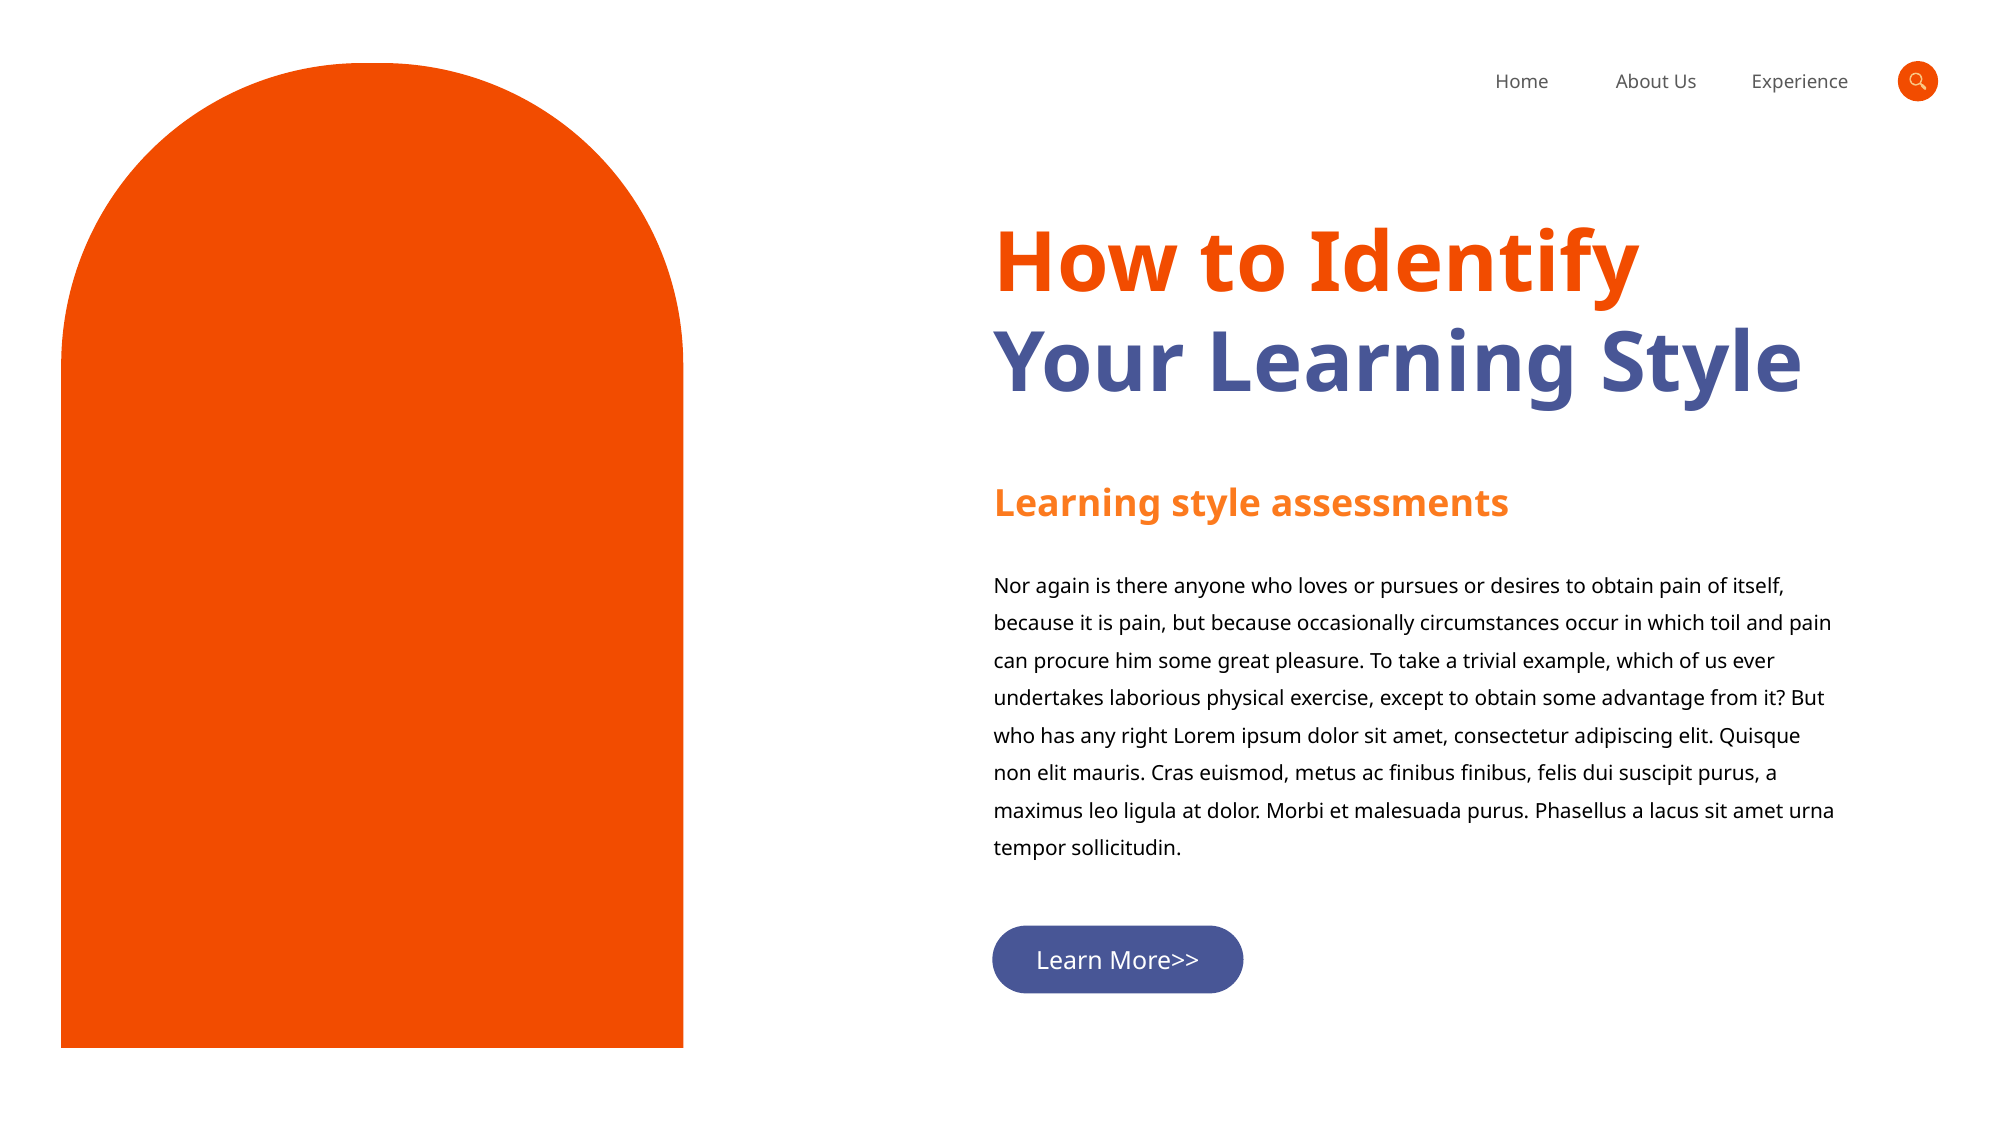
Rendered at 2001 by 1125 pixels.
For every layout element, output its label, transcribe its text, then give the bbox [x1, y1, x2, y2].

text_box [60, 145, 154, 1049]
text_box [205, 61, 539, 106]
text_box [991, 924, 1245, 995]
text_box Learning style assessments [978, 471, 1856, 532]
text_box Nor again is there anyone who loves or pursues or desires to obtain pain of itself, because it is pain, but because occasionally circumstances occur in which toil and pain can procure him some great pleasure. To take a trivial example, which of us ever undertakes laborious physical exercise, except to obtain some advantage from it? But who has any right Lorem ipsum dolor sit amet, consectetur adipiscing elit. Quisque non elit mauris. Cras euismod, metus ac finibus finibus, felis dui suscipit purus, a maximus leo ligula at dolor. Morbi et malesuada purus. Phasellus a lacus sit amet urna tempor sollicitudin. [978, 552, 1856, 867]
picture [154, 106, 778, 1125]
text_box How to Identify Your Learning Style [978, 200, 1856, 416]
text_box Learn More>> [1021, 936, 1215, 982]
